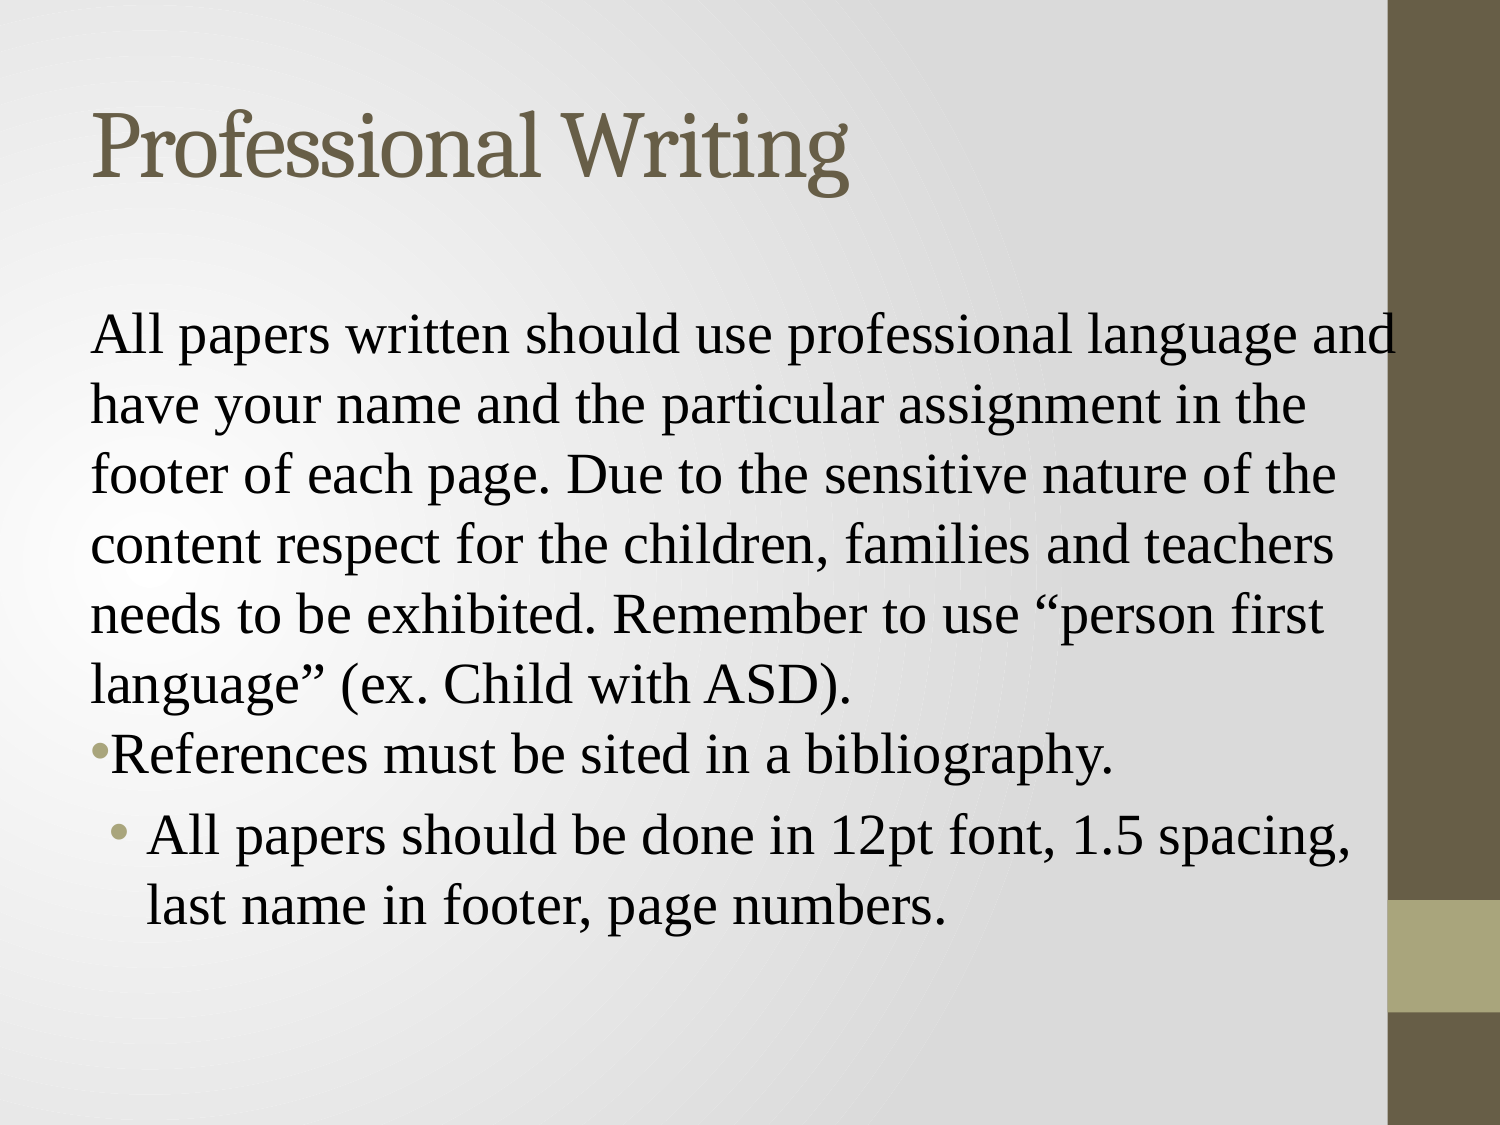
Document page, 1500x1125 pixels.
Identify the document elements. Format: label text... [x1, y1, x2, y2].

list All papers written should use professional language and have your name and the particular assignment in the footer of each page. Due to the sensitive nature of the content respect for the children, families and teachers needs to be exhibited. Remember to use “person first language” (ex. Child with ASD). References must be sited in a bibliography. All papers should be done in 12pt font, 1.5 spacing, last name in footer, page numbers. [75, 287, 1425, 1005]
title Professional Writing [75, 45, 1325, 233]
